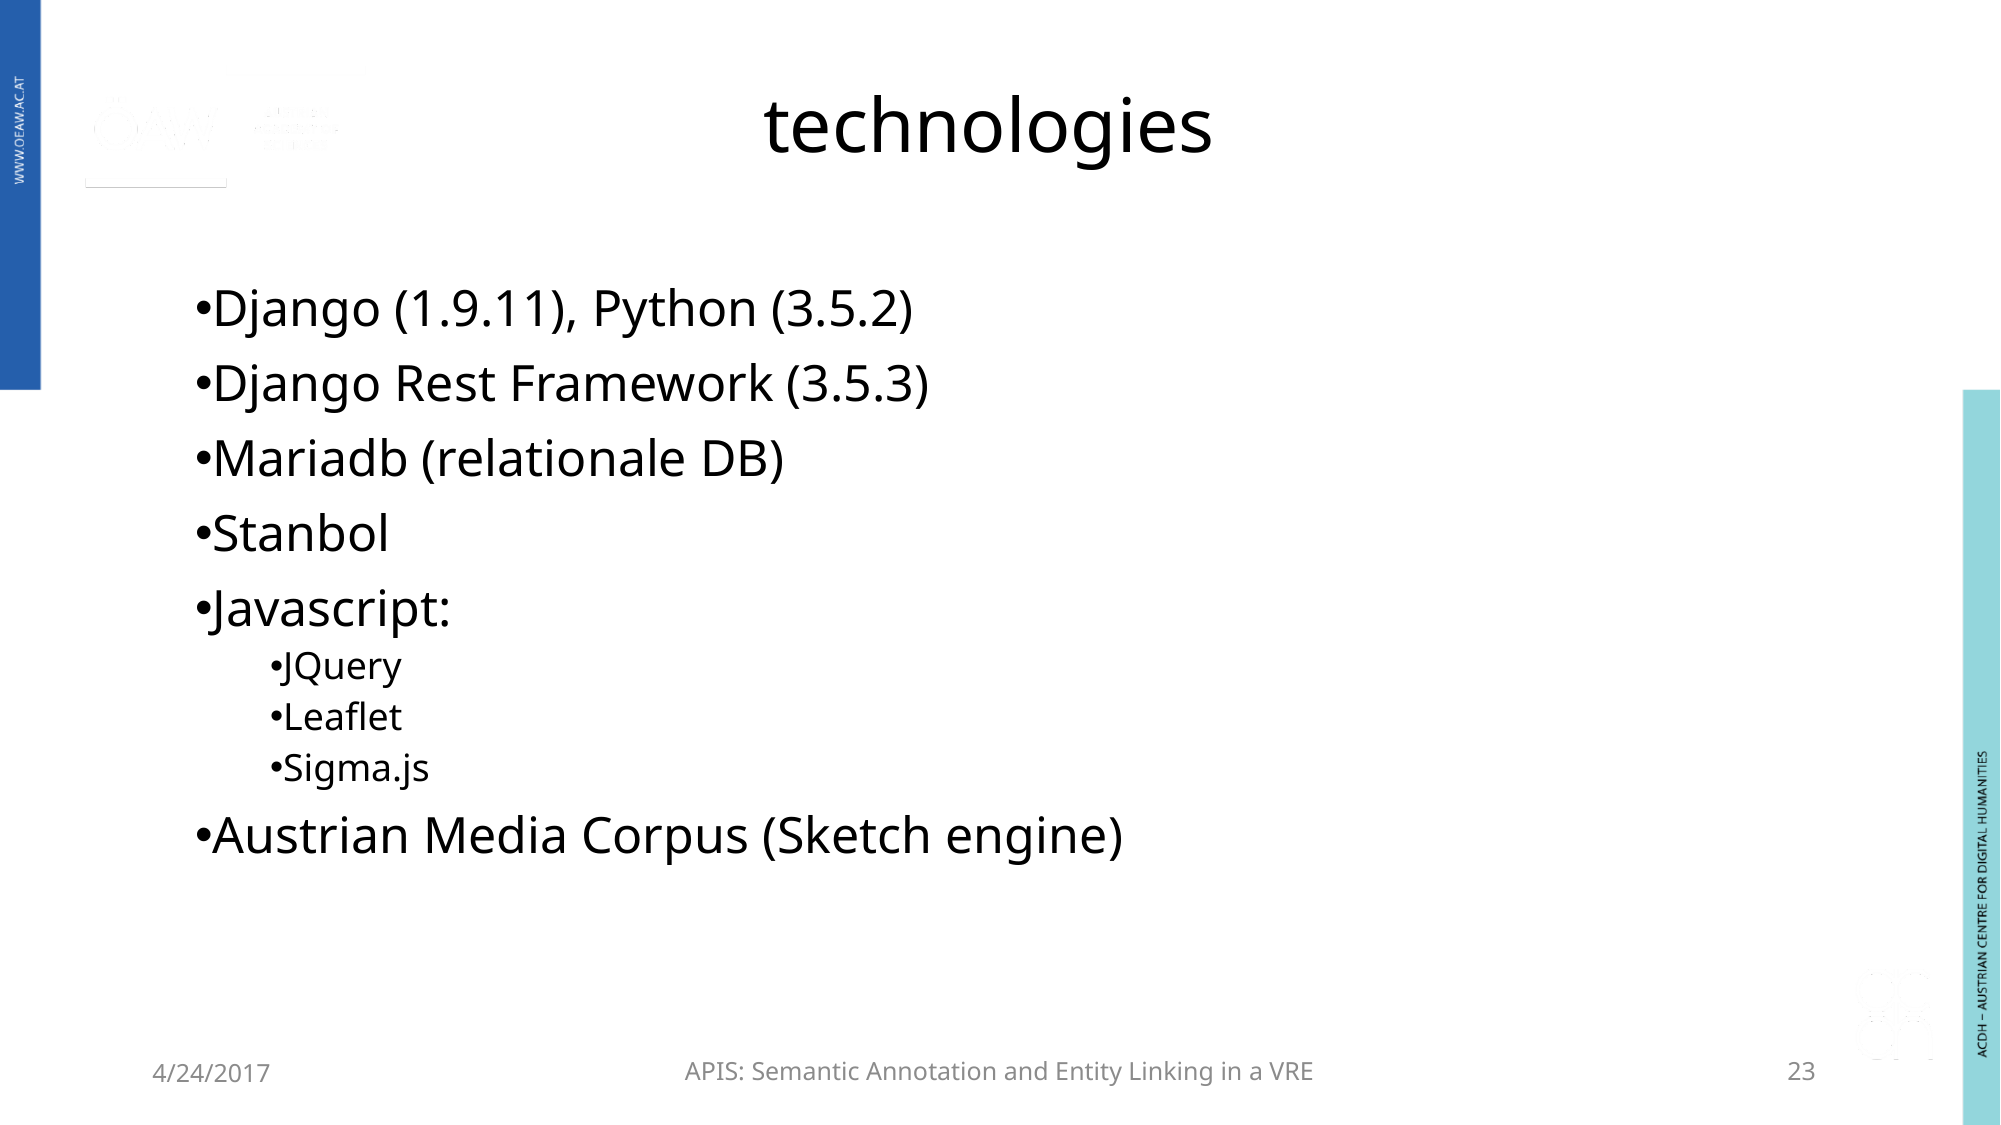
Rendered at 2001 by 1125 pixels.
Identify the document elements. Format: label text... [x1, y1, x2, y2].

title technologies [126, 68, 1852, 117]
list Django (1.9.11), Python (3.5.2) Django Rest Framework (3.5.3) Mariadb (relationale DB) Stanbol Javascript: JQuery Leaflet Sigma.js Austrian Media Corpus (Sketch engine) [137, 263, 1729, 1014]
footer APIS: Semantic Annotation and Entity Linking in a VRE [662, 1042, 1338, 1103]
picture [0, 0, 2000, 1125]
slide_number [137, 1042, 588, 1103]
slide_number 23 [1412, 1042, 1831, 1103]
